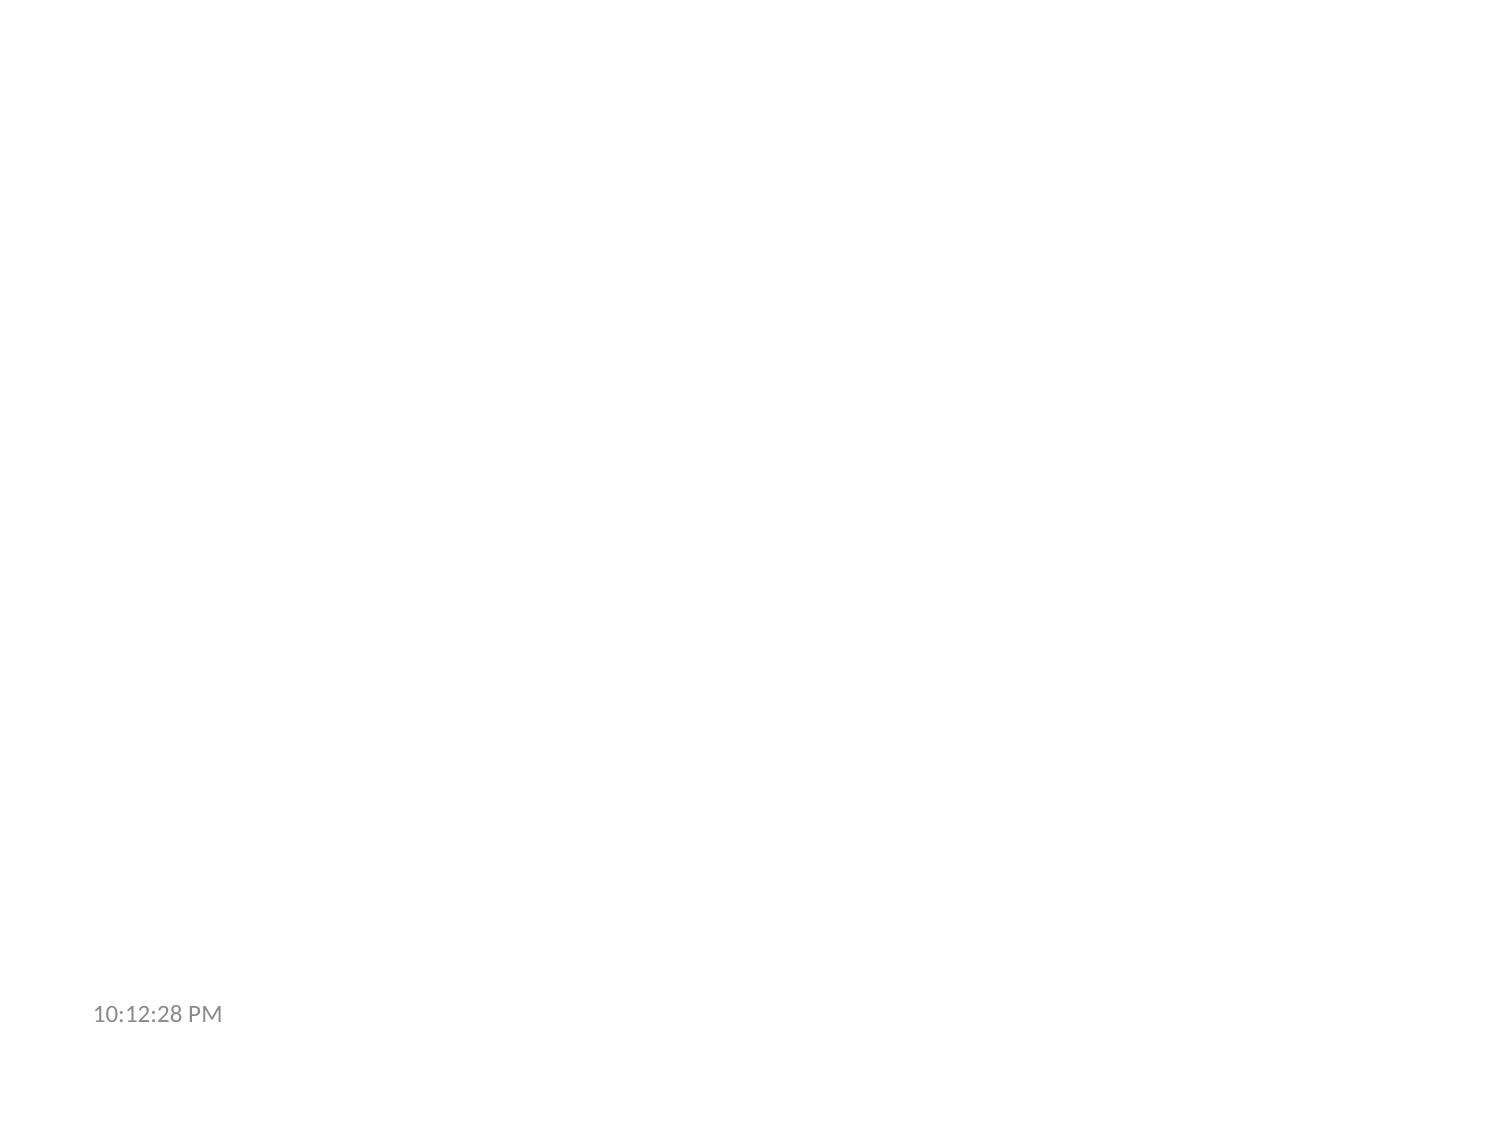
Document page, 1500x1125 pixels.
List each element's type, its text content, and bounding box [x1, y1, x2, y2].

text_box 3:35:09 PM [77, 982, 428, 1043]
